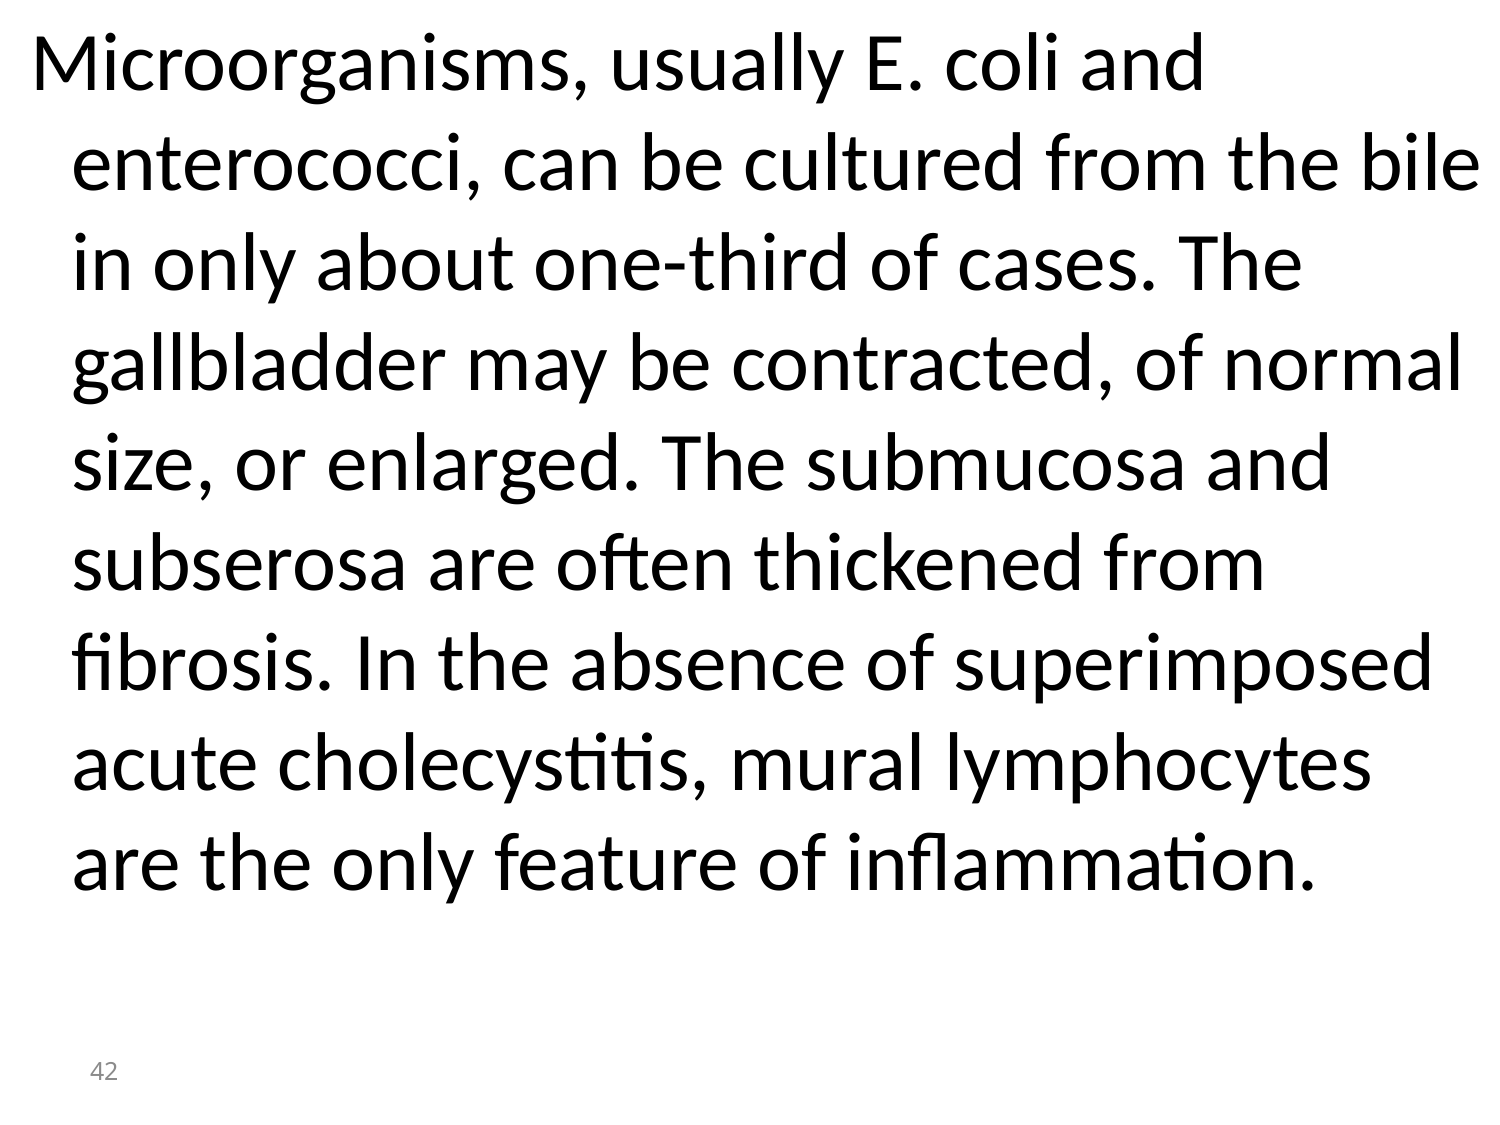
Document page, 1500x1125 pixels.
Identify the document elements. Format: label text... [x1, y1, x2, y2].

list Microorganisms, usually E. coli and enterococci, can be cultured from the bile in only about one-third of cases. The gallbladder may be contracted, of normal size, or enlarged. The submucosa and subserosa are often thickened from fibrosis. In the absence of superimposed acute cholecystitis, mural lymphocytes are the only feature of inflammation. [0, 0, 1500, 1125]
slide_number 42 [75, 1042, 425, 1103]
